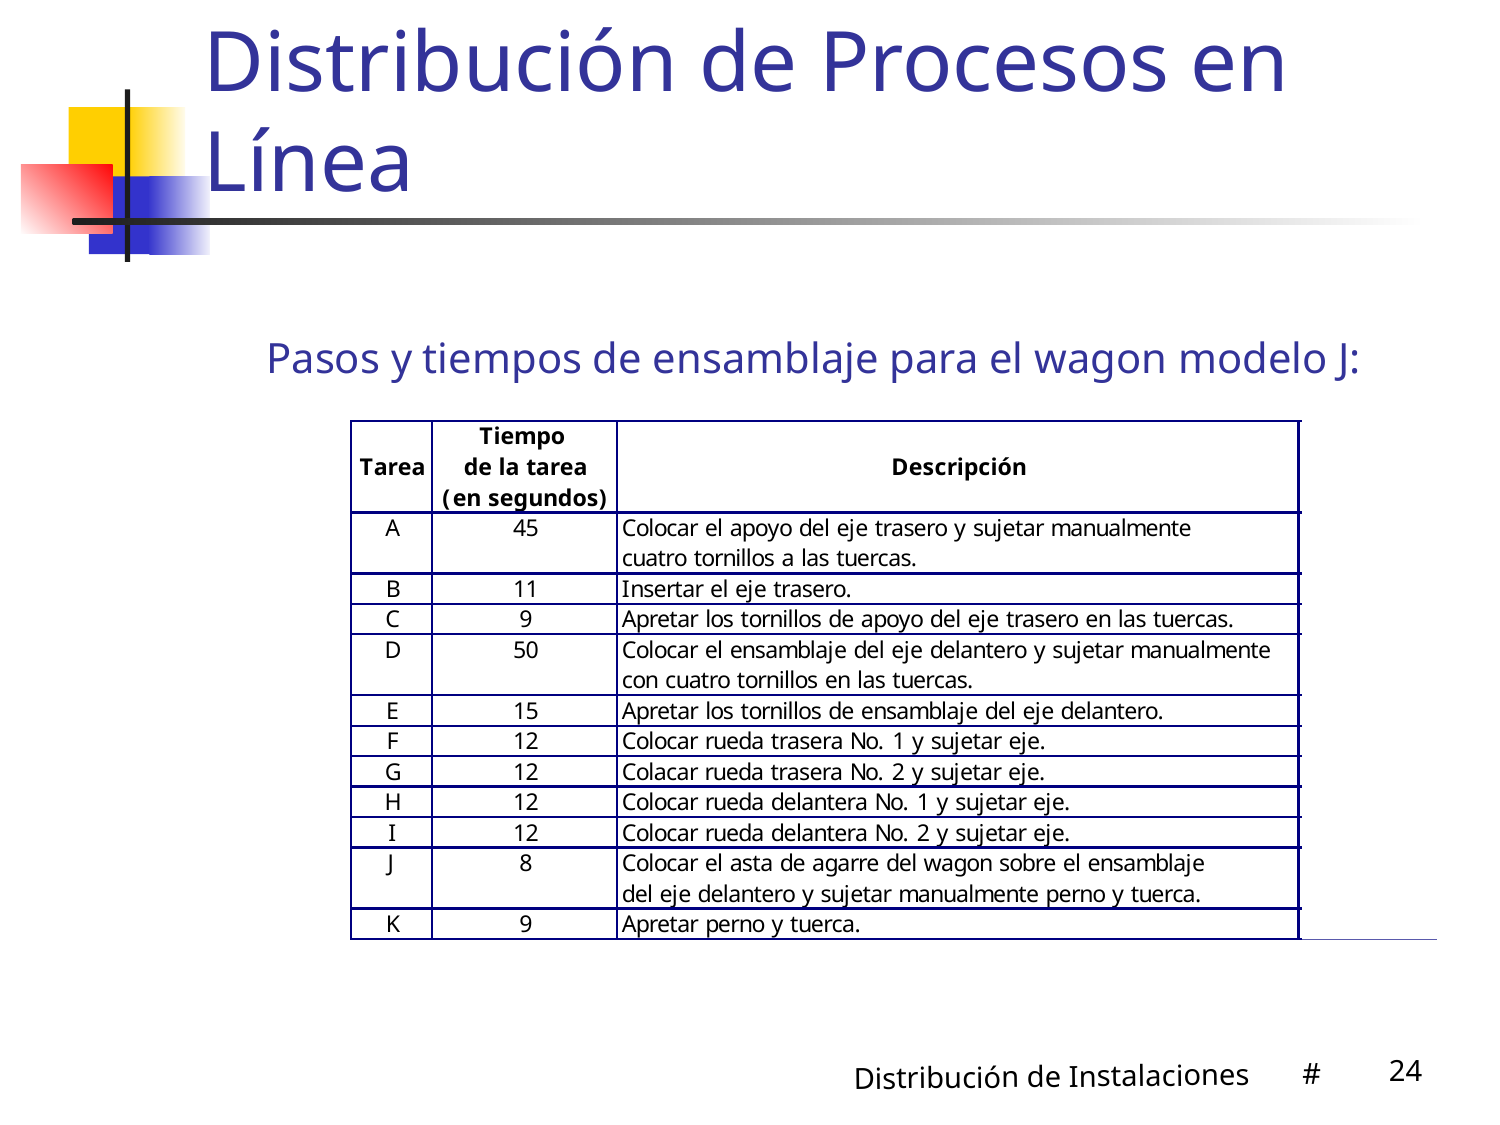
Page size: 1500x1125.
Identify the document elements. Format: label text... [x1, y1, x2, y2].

footer Distribución de Instalaciones # [761, 1028, 1414, 1110]
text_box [349, 414, 1455, 941]
title Distribución de Procesos en Línea [188, 27, 1468, 216]
slide_number 24 [1124, 1024, 1438, 1101]
text_box Pasos y tiempos de ensamblaje para el wagon modelo J: [251, 324, 1377, 390]
